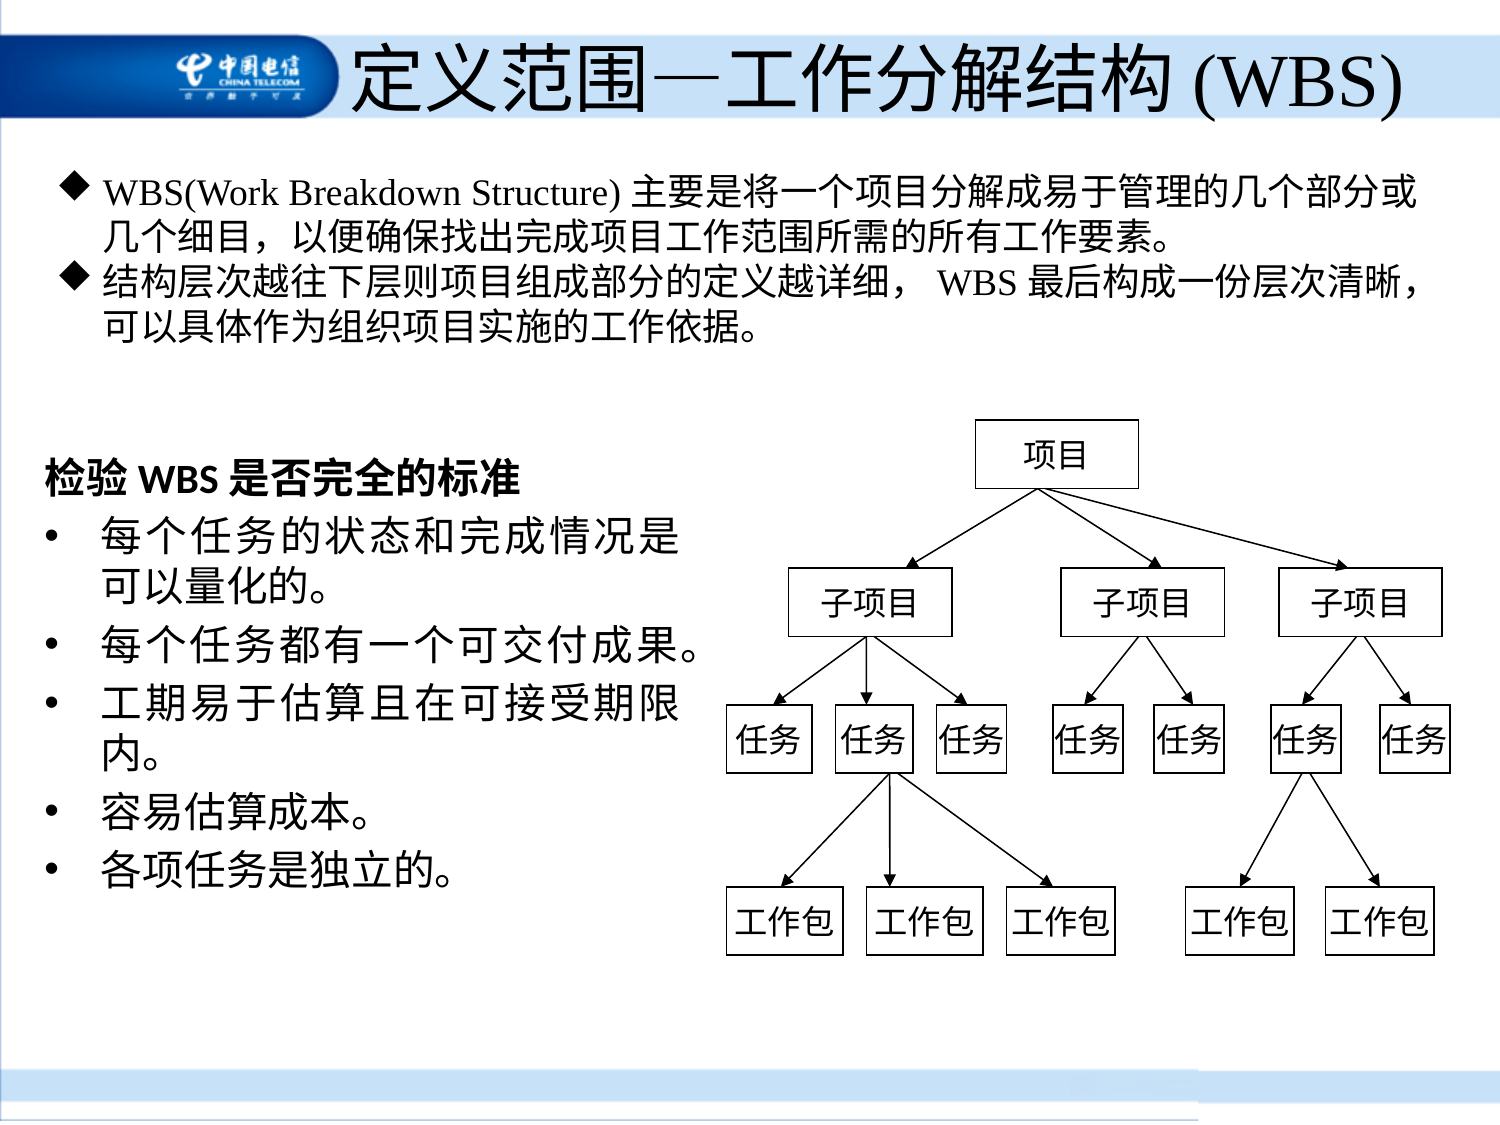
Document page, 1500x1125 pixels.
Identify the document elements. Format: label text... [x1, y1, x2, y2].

text_box WBS(Work Breakdown Structure)主要是将一个项目分解成易于管理的几个部分或几个细目，以便确保找出完成项目工作范围所需的所有工作要素。 结构层次越往下层则项目组成部分的定义越详细，WBS最后构成一份层次清晰，可以具体作为组织项目实施的工作依据。 [41, 160, 1459, 356]
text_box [726, 420, 1456, 1012]
list 检验WBS是否完全的标准 每个任务的状态和完成情况是可以量化的。 每个任务都有一个可交付成果。 工期易于估算且在可接受期限内。 容易估算成本。 各项任务是独立的。 [29, 444, 696, 1125]
title 定义范围—工作分解结构(WBS) [282, 38, 1471, 114]
picture [0, 0, 1500, 1121]
